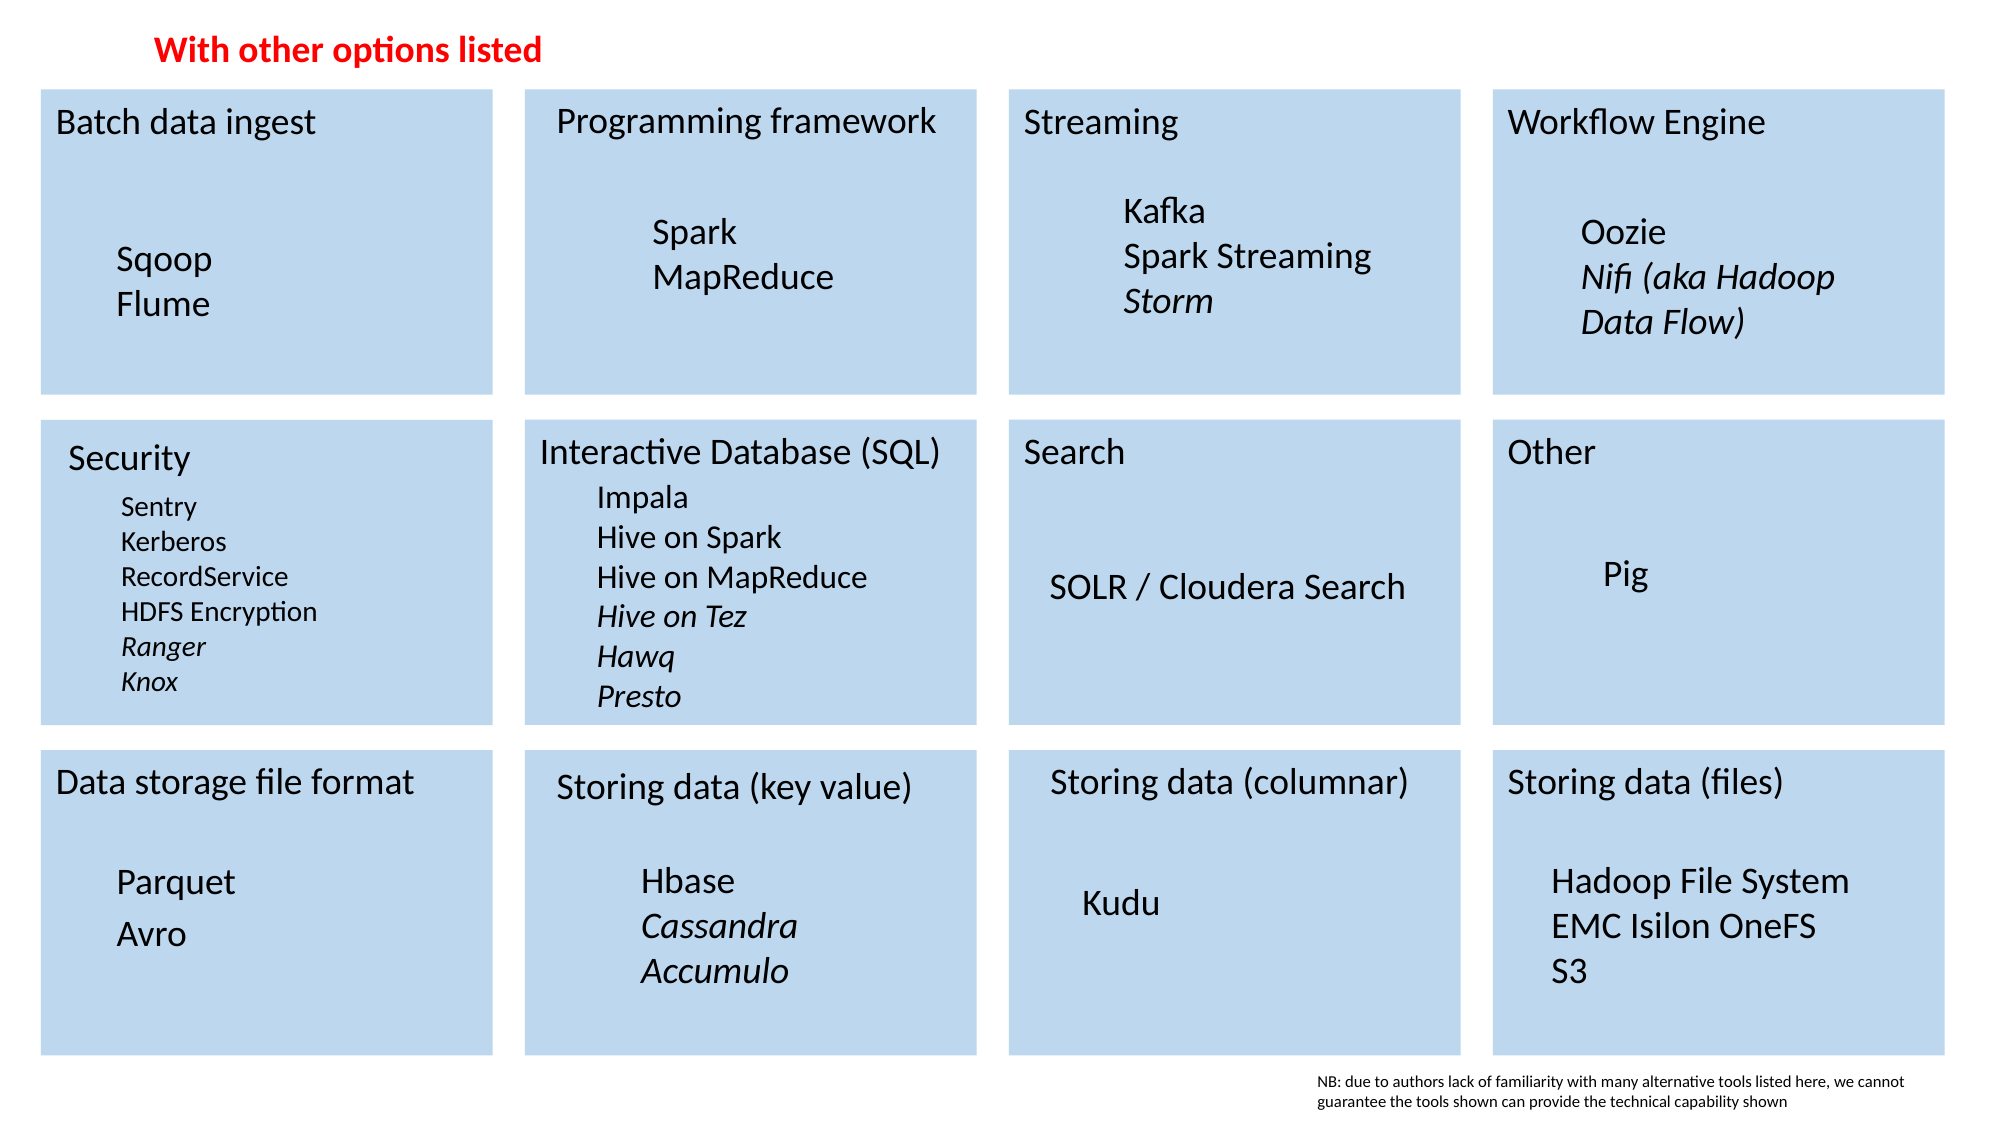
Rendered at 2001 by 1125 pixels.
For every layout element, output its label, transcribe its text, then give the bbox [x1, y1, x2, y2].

text_box Storing data (columnar) [1035, 749, 1465, 810]
text_box Kudu [1067, 870, 1433, 931]
text_box Kafka Spark Streaming Storm [1108, 178, 1391, 329]
text_box Sentry Kerberos RecordService HDFS Encryption Ranger Knox [106, 480, 416, 705]
text_box Security [53, 425, 368, 485]
text_box Spark MapReduce [637, 199, 947, 304]
text_box [40, 88, 494, 396]
text_box [1008, 88, 1462, 396]
text_box [524, 419, 978, 726]
text_box SOLR / Cloudera Search [1034, 554, 1493, 615]
text_box [1492, 88, 1946, 396]
text_box Storing data (key value) [541, 754, 969, 815]
text_box Batch data ingest [40, 89, 368, 149]
text_box [524, 749, 978, 1056]
text_box Search [1008, 419, 1324, 480]
text_box Hbase Cassandra Accumulo [626, 848, 936, 999]
text_box With other options listed [139, 17, 1624, 78]
text_box NB: due to authors lack of familiarity with many alternative tools listed here, we cannot guarantee the tools shown can provide the technical capability shown [1302, 1063, 1956, 1118]
text_box [40, 419, 494, 726]
text_box Impala Hive on Spark Hive on MapReduce Hive on Tez Hawq Presto [582, 467, 951, 722]
text_box Hadoop File System EMC Isilon OneFS S3 [1536, 848, 1901, 999]
text_box Sqoop Flume [101, 226, 384, 332]
text_box Parquet [101, 849, 411, 901]
text_box Storing data (files) [1492, 749, 1922, 810]
text_box Oozie Nifi (aka Hadoop Data Flow) [1566, 199, 1901, 349]
text_box Avro [101, 901, 411, 962]
text_box Workflow Engine [1492, 89, 1808, 149]
text_box [1492, 419, 1946, 726]
text_box Interactive Database (SQL) [525, 419, 1008, 480]
text_box [1492, 749, 1946, 1056]
text_box Data storage file format [40, 749, 474, 810]
text_box [1008, 749, 1462, 1056]
text_box Streaming [1008, 89, 1324, 149]
text_box [40, 749, 494, 1056]
text_box Programming framework [541, 89, 971, 149]
text_box [524, 88, 978, 396]
text_box Other [1492, 419, 1808, 480]
text_box [1008, 419, 1462, 726]
text_box Pig [1588, 542, 1887, 602]
